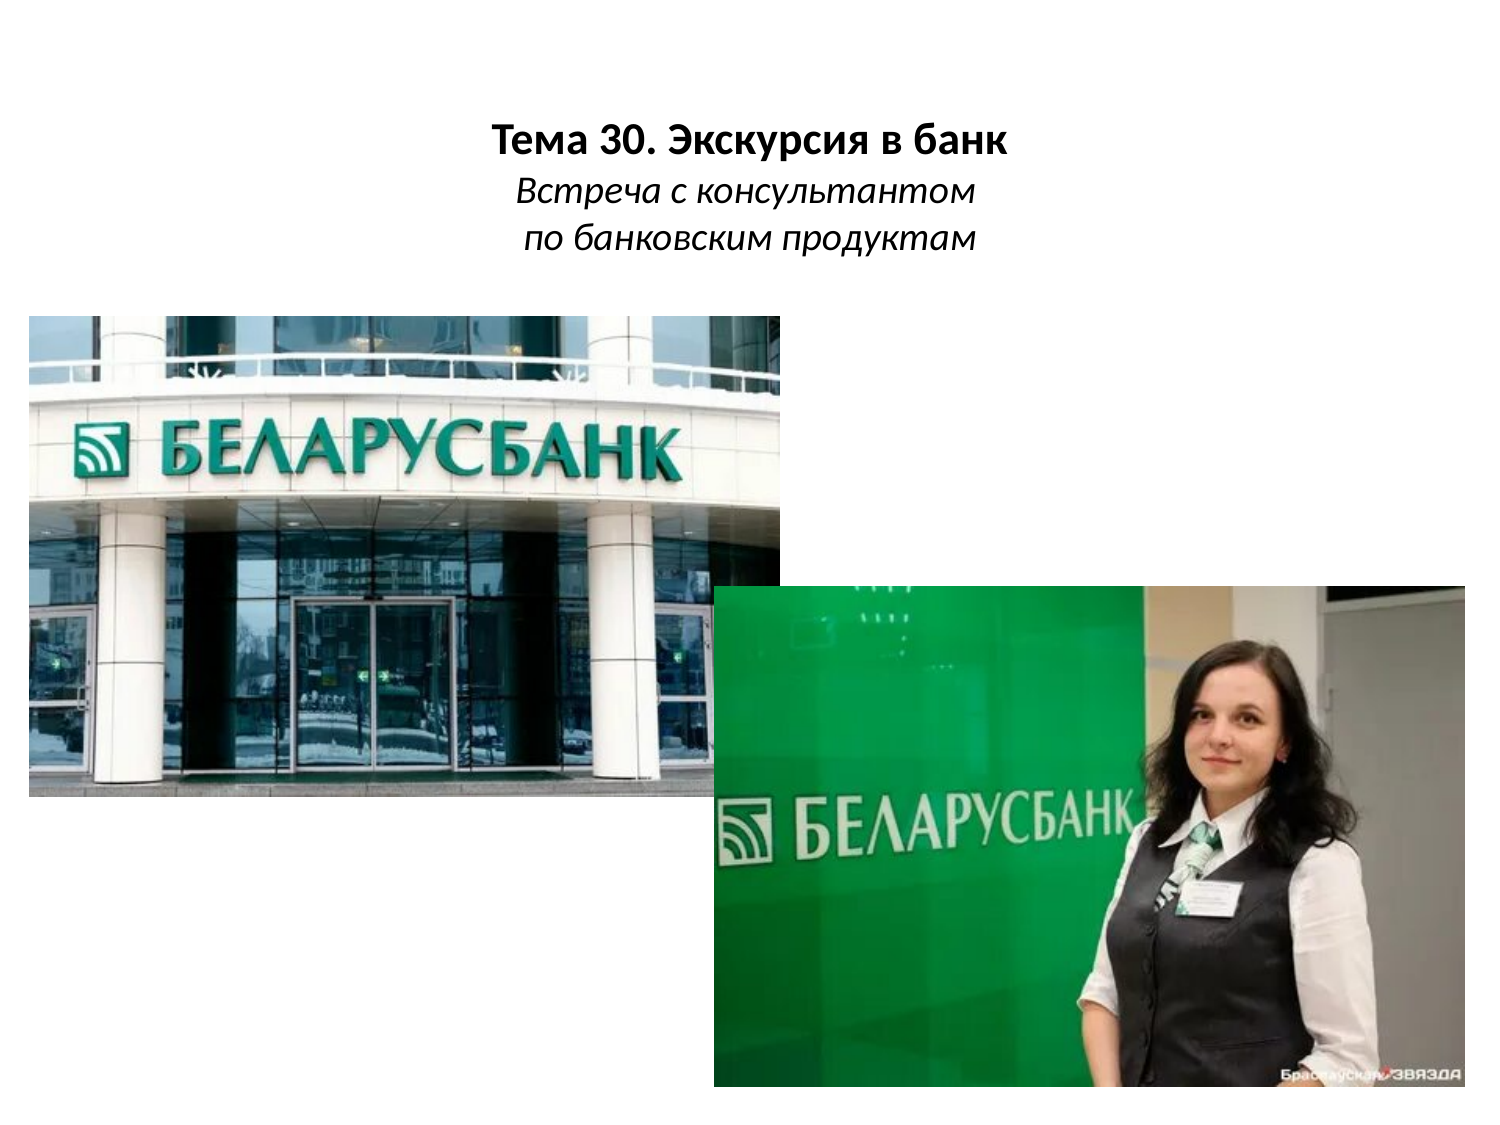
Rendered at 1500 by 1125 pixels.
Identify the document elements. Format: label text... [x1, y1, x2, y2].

picture [29, 316, 1465, 1087]
title Тема 30. Экскурсия в банк Встреча с консультантом по банковским продуктам [75, 45, 1425, 315]
